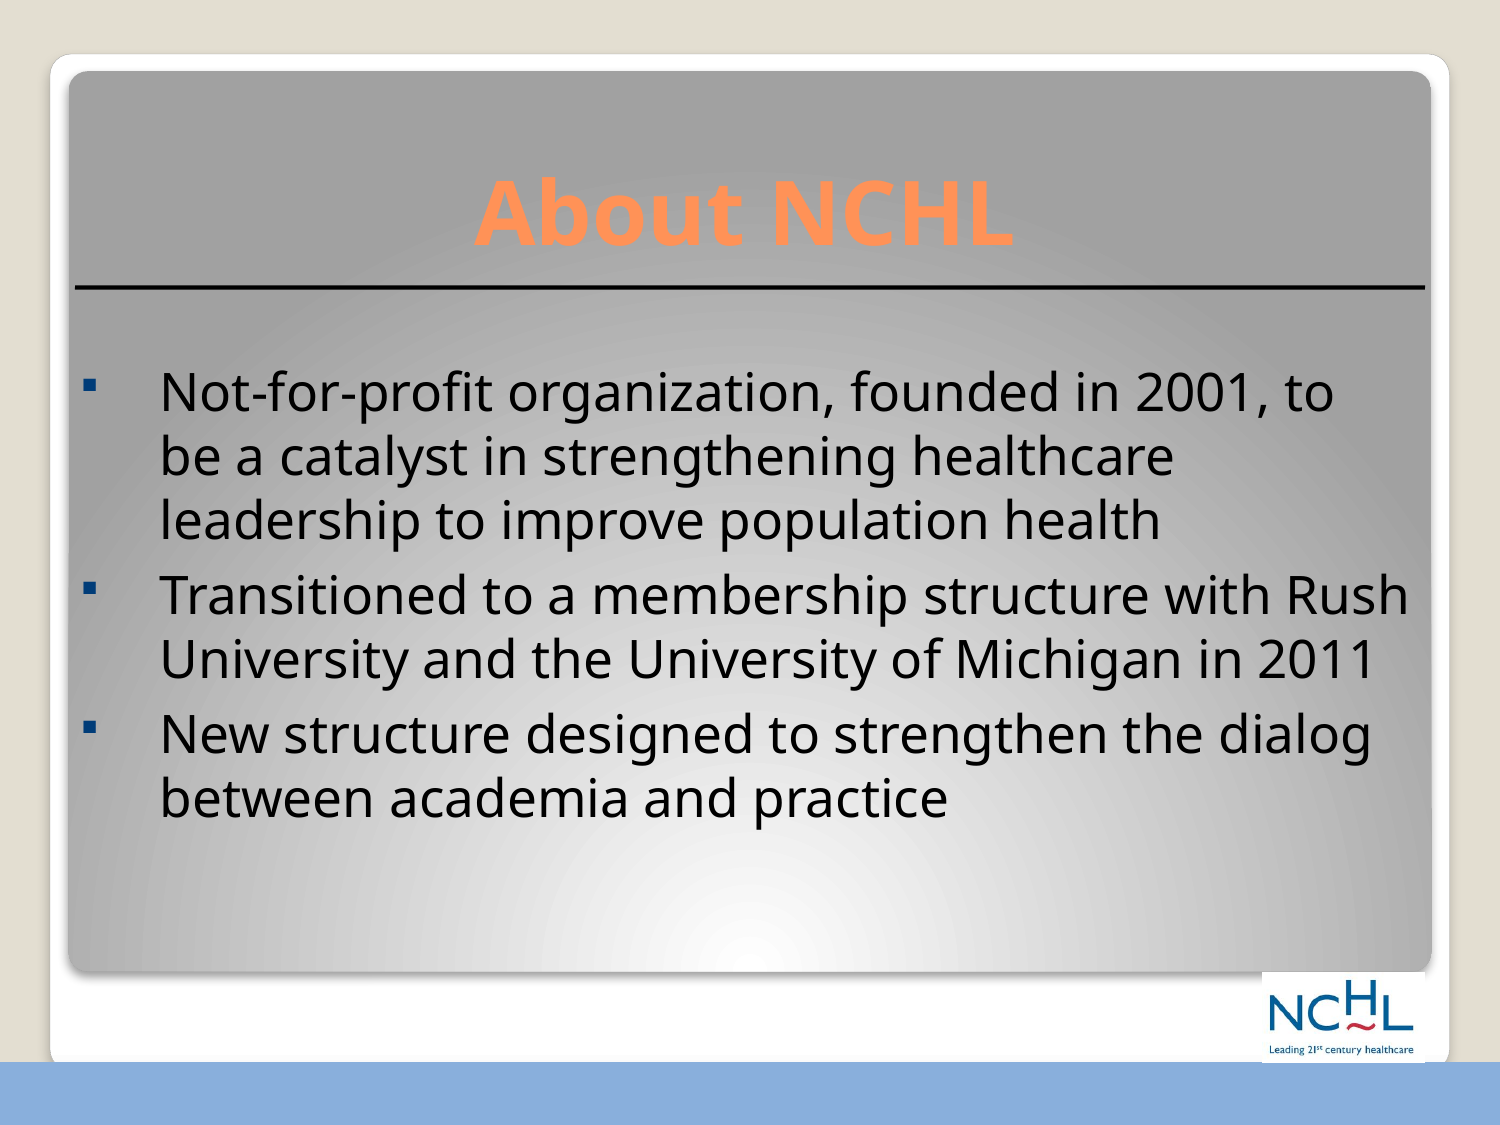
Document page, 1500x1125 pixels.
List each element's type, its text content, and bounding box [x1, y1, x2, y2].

list About NCHL Not-for-profit organization, founded in 2001, to be a catalyst in strengthening healthcare leadership to improve population health Transitioned to a membership structure with Rush University and the University of Michigan in 2011 New structure designed to strengthen the dialog between academia and practice [50, 141, 1425, 863]
picture [0, 972, 1500, 1125]
